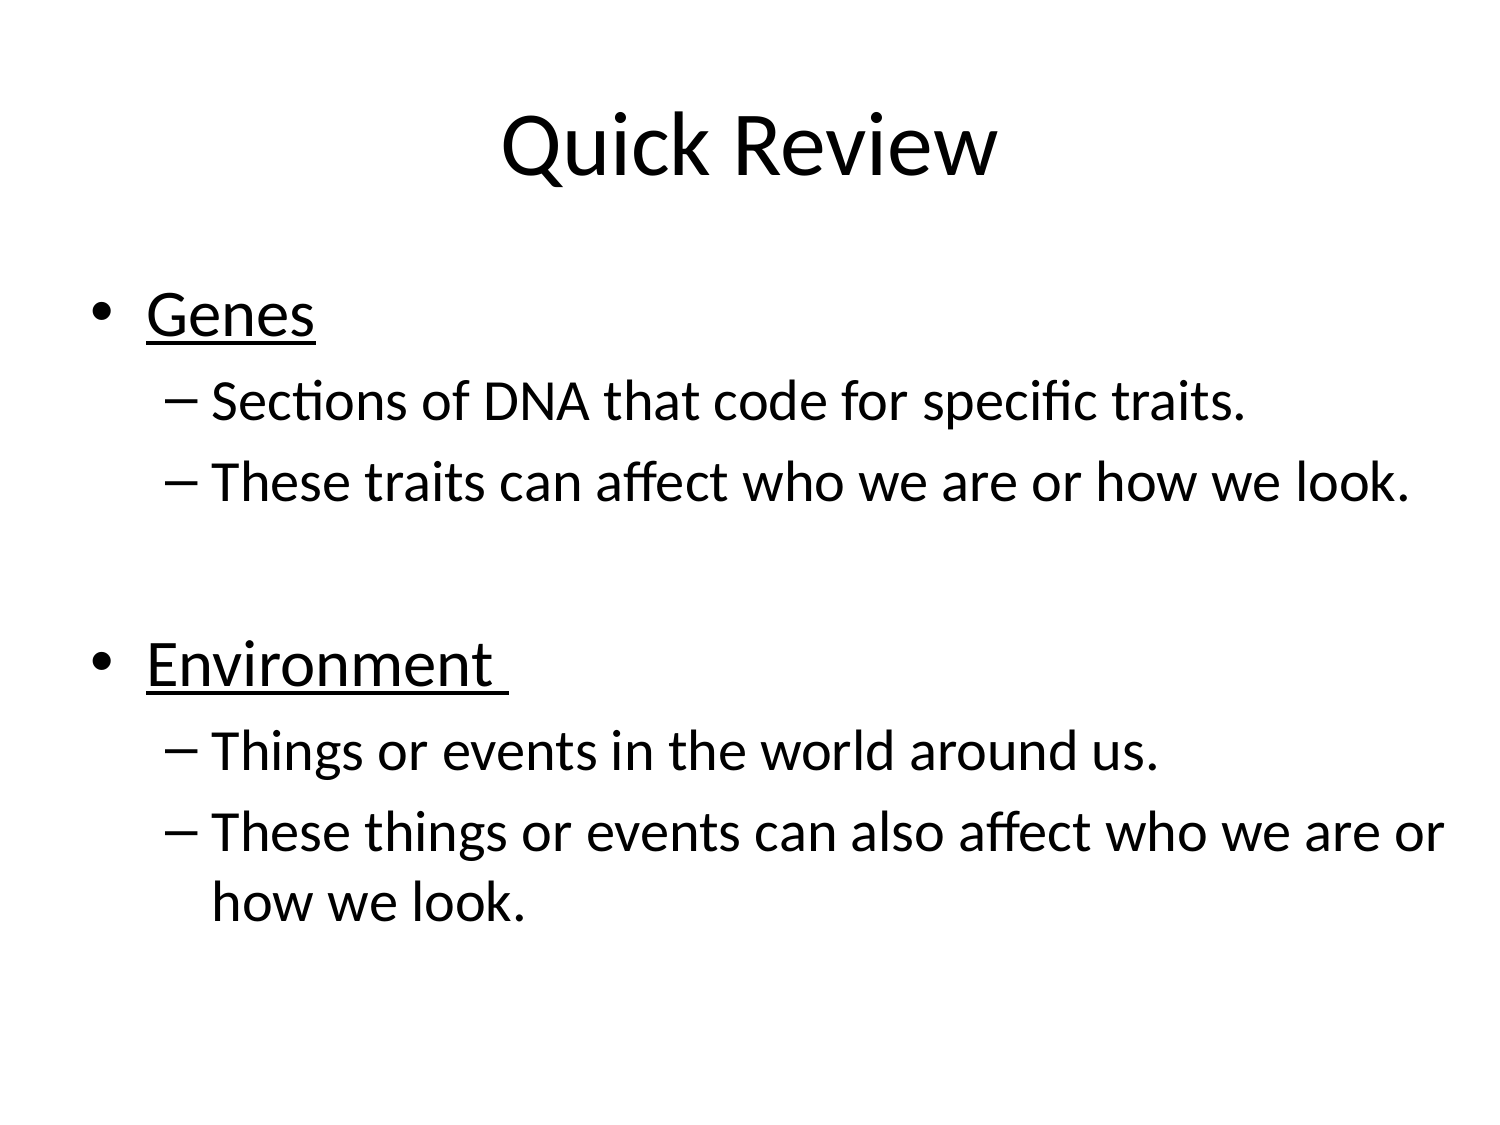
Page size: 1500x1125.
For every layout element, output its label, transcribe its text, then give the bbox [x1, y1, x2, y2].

title Quick Review [75, 45, 1425, 233]
list Genes Sections of DNA that code for specific traits. These traits can affect who we are or how we look. Environment Things or events in the world around us. These things or events can also affect who we are or how we look. [75, 262, 1466, 1005]
